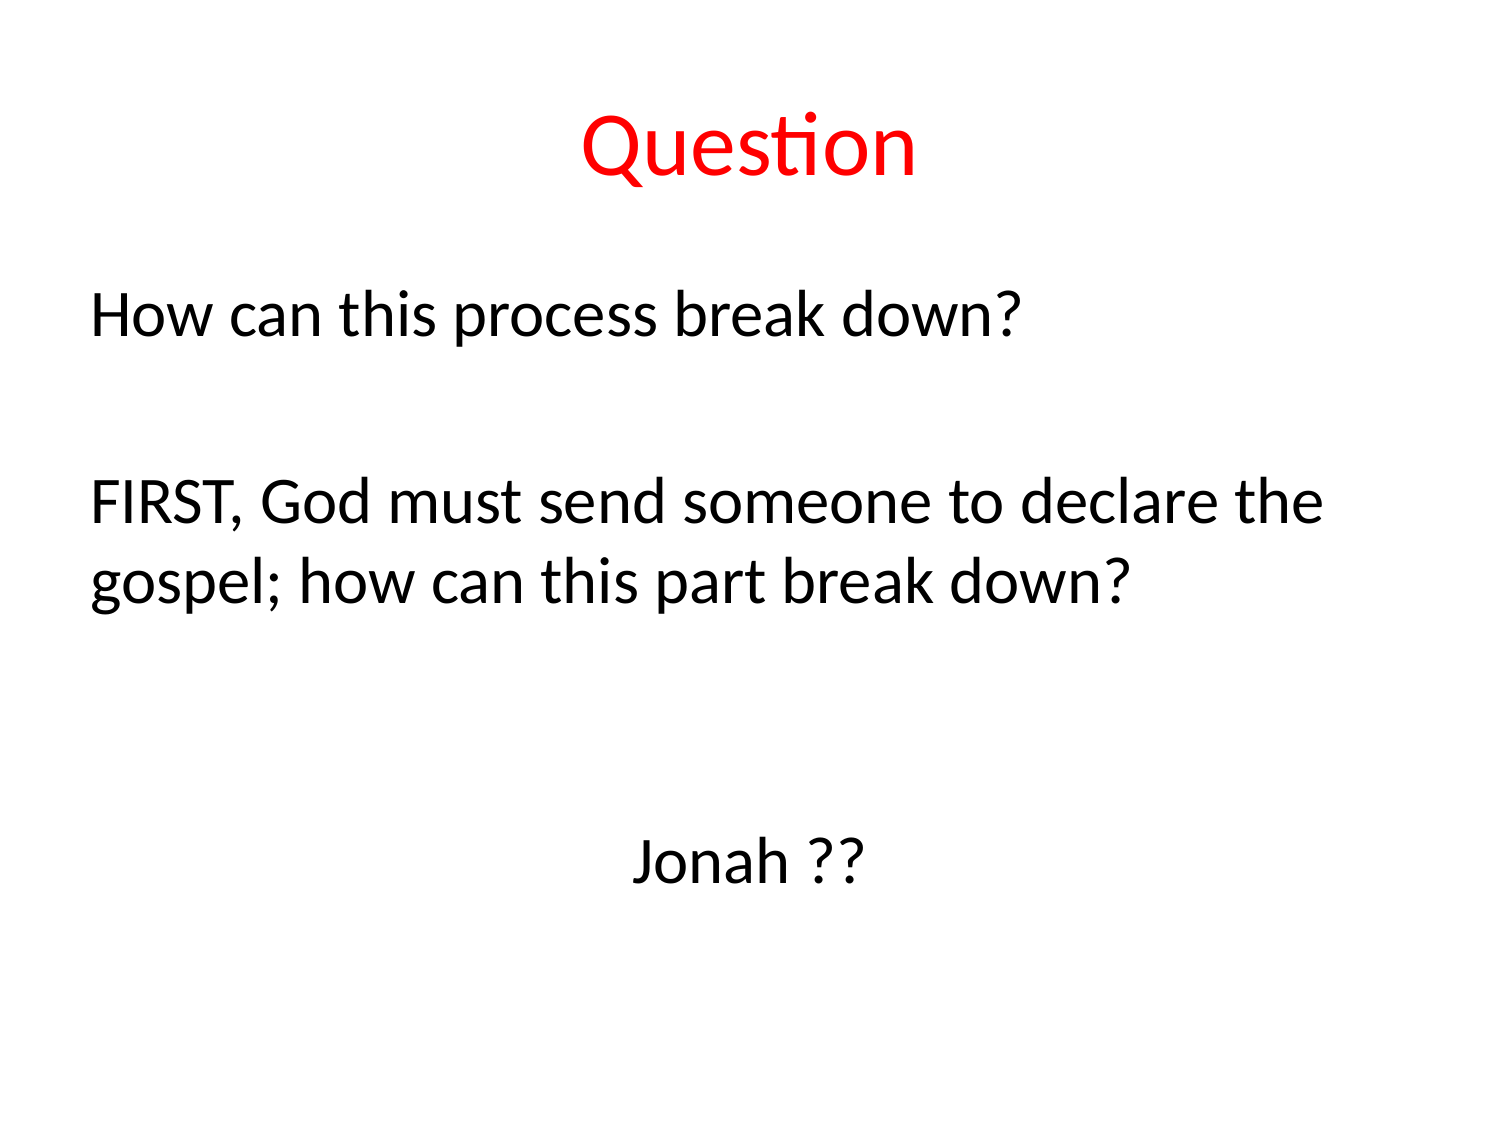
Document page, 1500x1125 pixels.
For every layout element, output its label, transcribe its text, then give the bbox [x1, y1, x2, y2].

title Question [75, 45, 1425, 233]
list How can this process break down? FIRST, God must send someone to declare the gospel; how can this part break down? Jonah ?? [75, 262, 1425, 1005]
